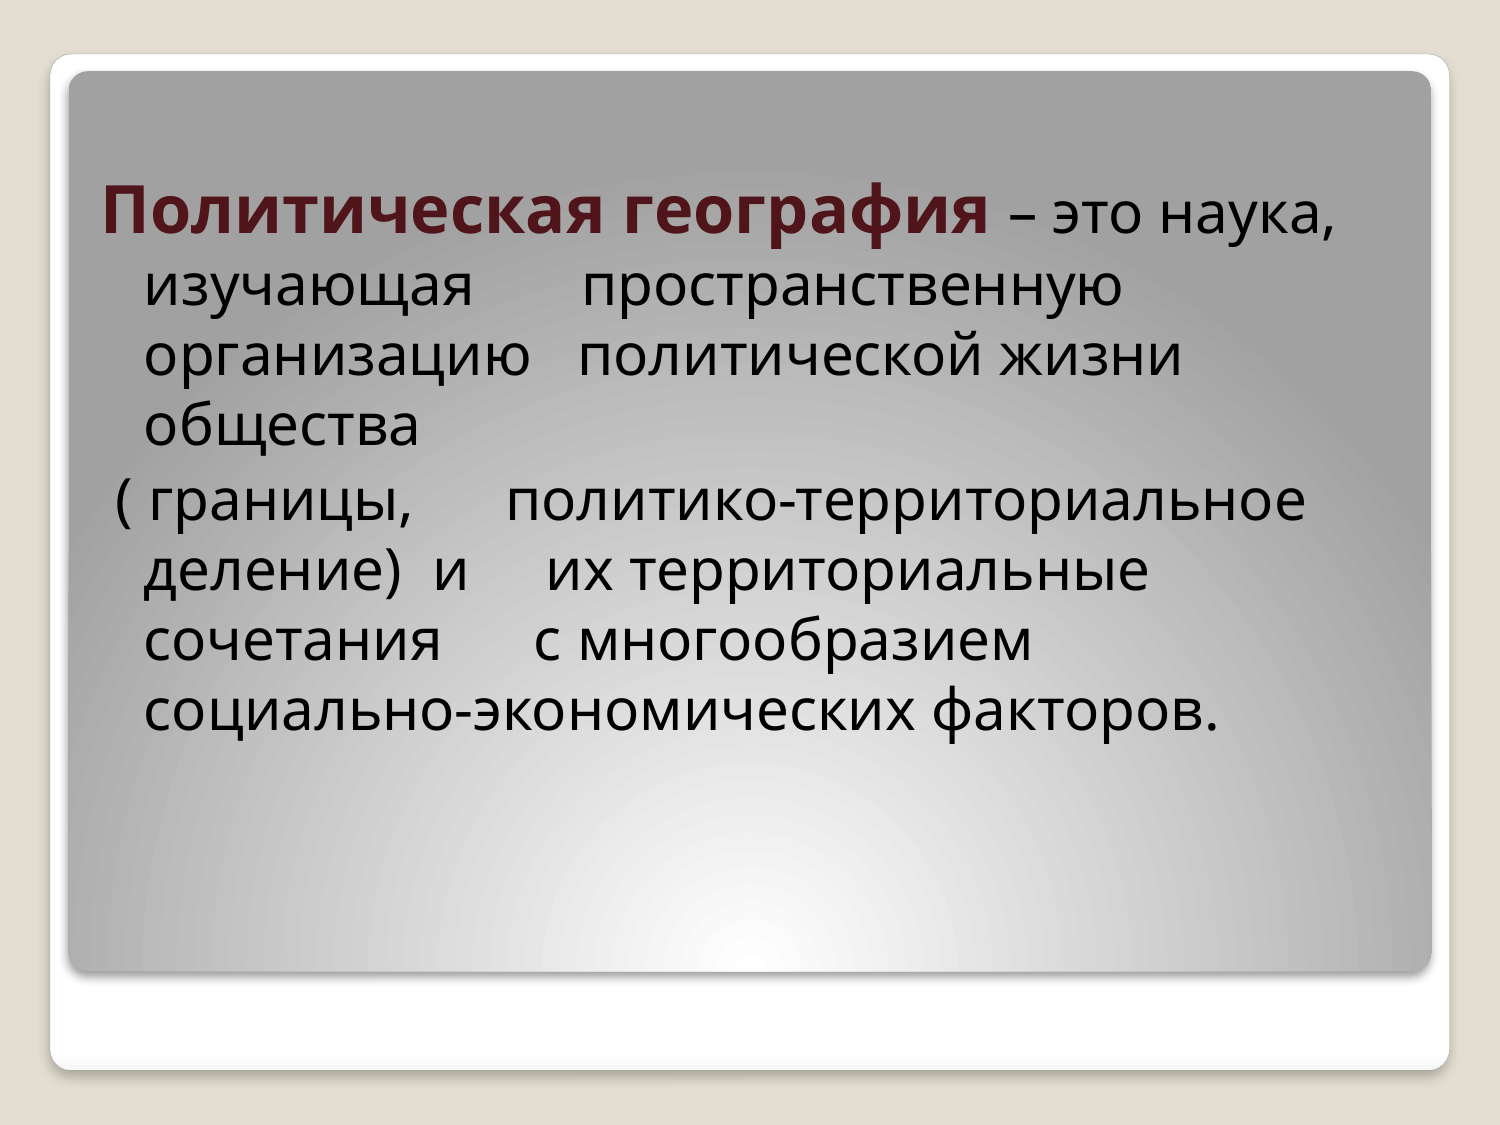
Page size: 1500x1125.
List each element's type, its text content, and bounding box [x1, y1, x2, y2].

list Политическая география – это наука, изучающая пространственную организацию политической жизни общества ( границы, политико-территориальное деление) и их территориальные сочетания с многообразием социально-экономических факторов. [70, 152, 1413, 840]
